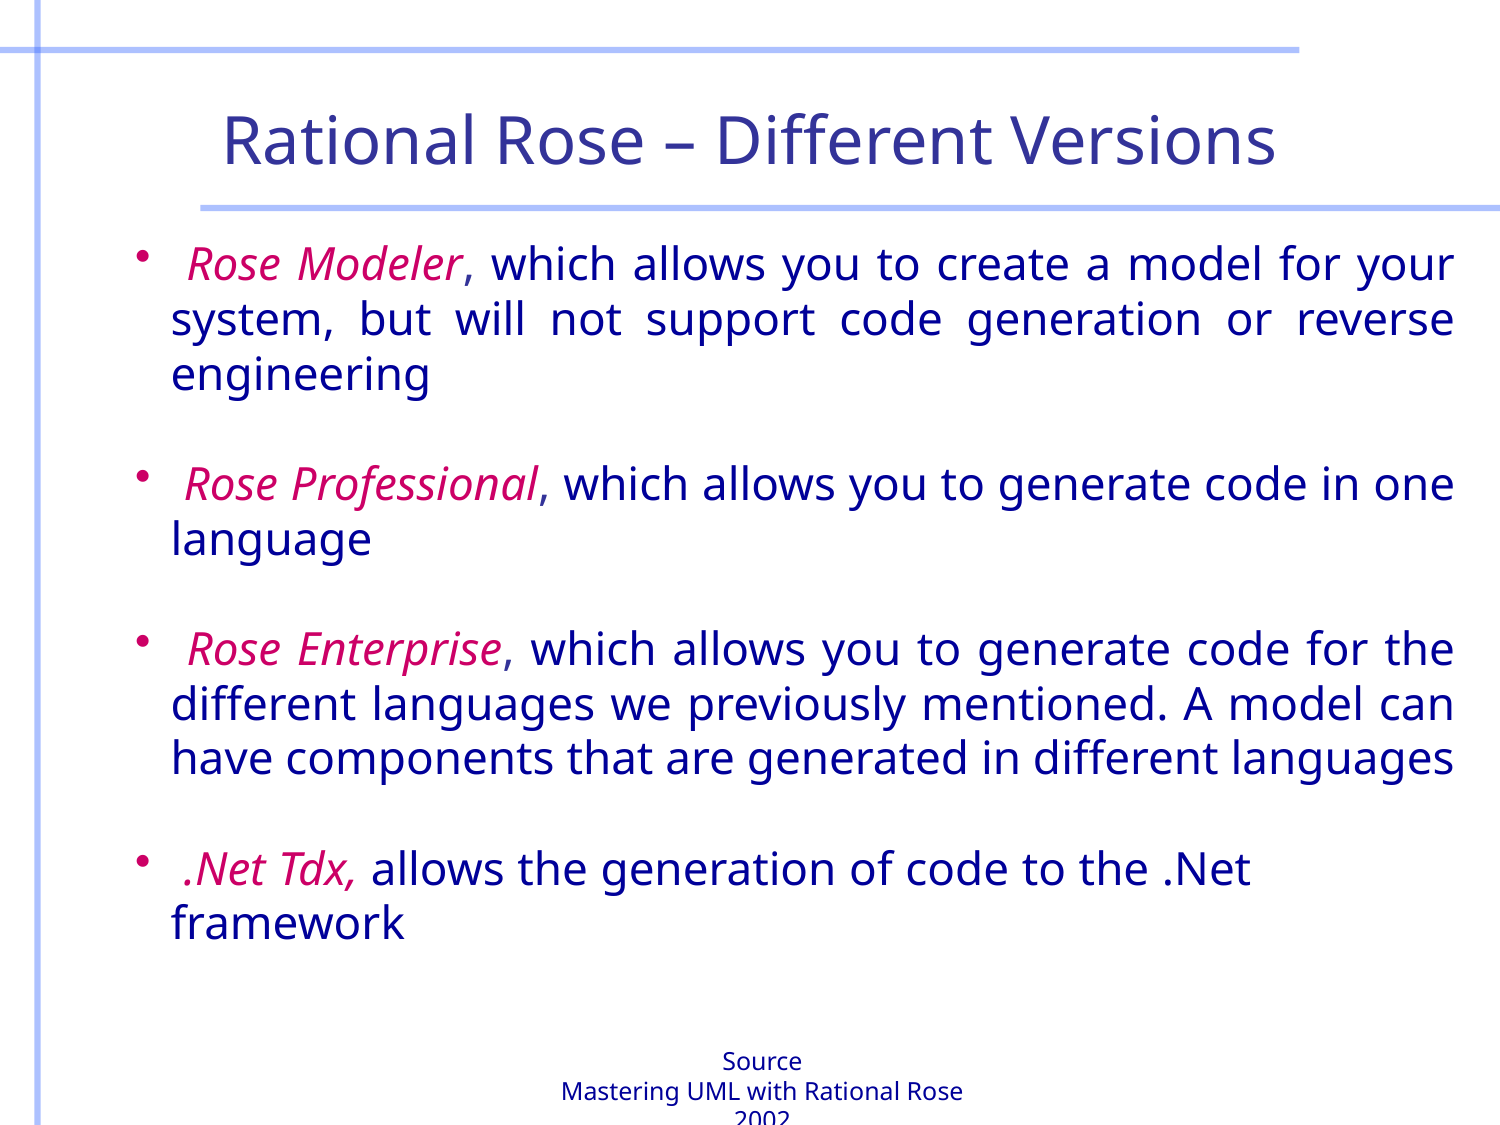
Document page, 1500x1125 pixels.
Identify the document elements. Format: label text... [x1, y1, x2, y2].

footer Source Mastering UML with Rational Rose 2002 [524, 1037, 1001, 1103]
text_box Rational Rose – Different Versions [206, 90, 1436, 185]
text_box Rose Modeler, which allows you to create a model for your system, but will not support code generation or reverse engineering Rose Professional, which allows you to generate code in one language Rose Enterprise, which allows you to generate code for the different languages we previously mentioned. A model can have components that are generated in different languages .Net Tdx, allows the generation of code to the .Net framework [120, 227, 1471, 957]
